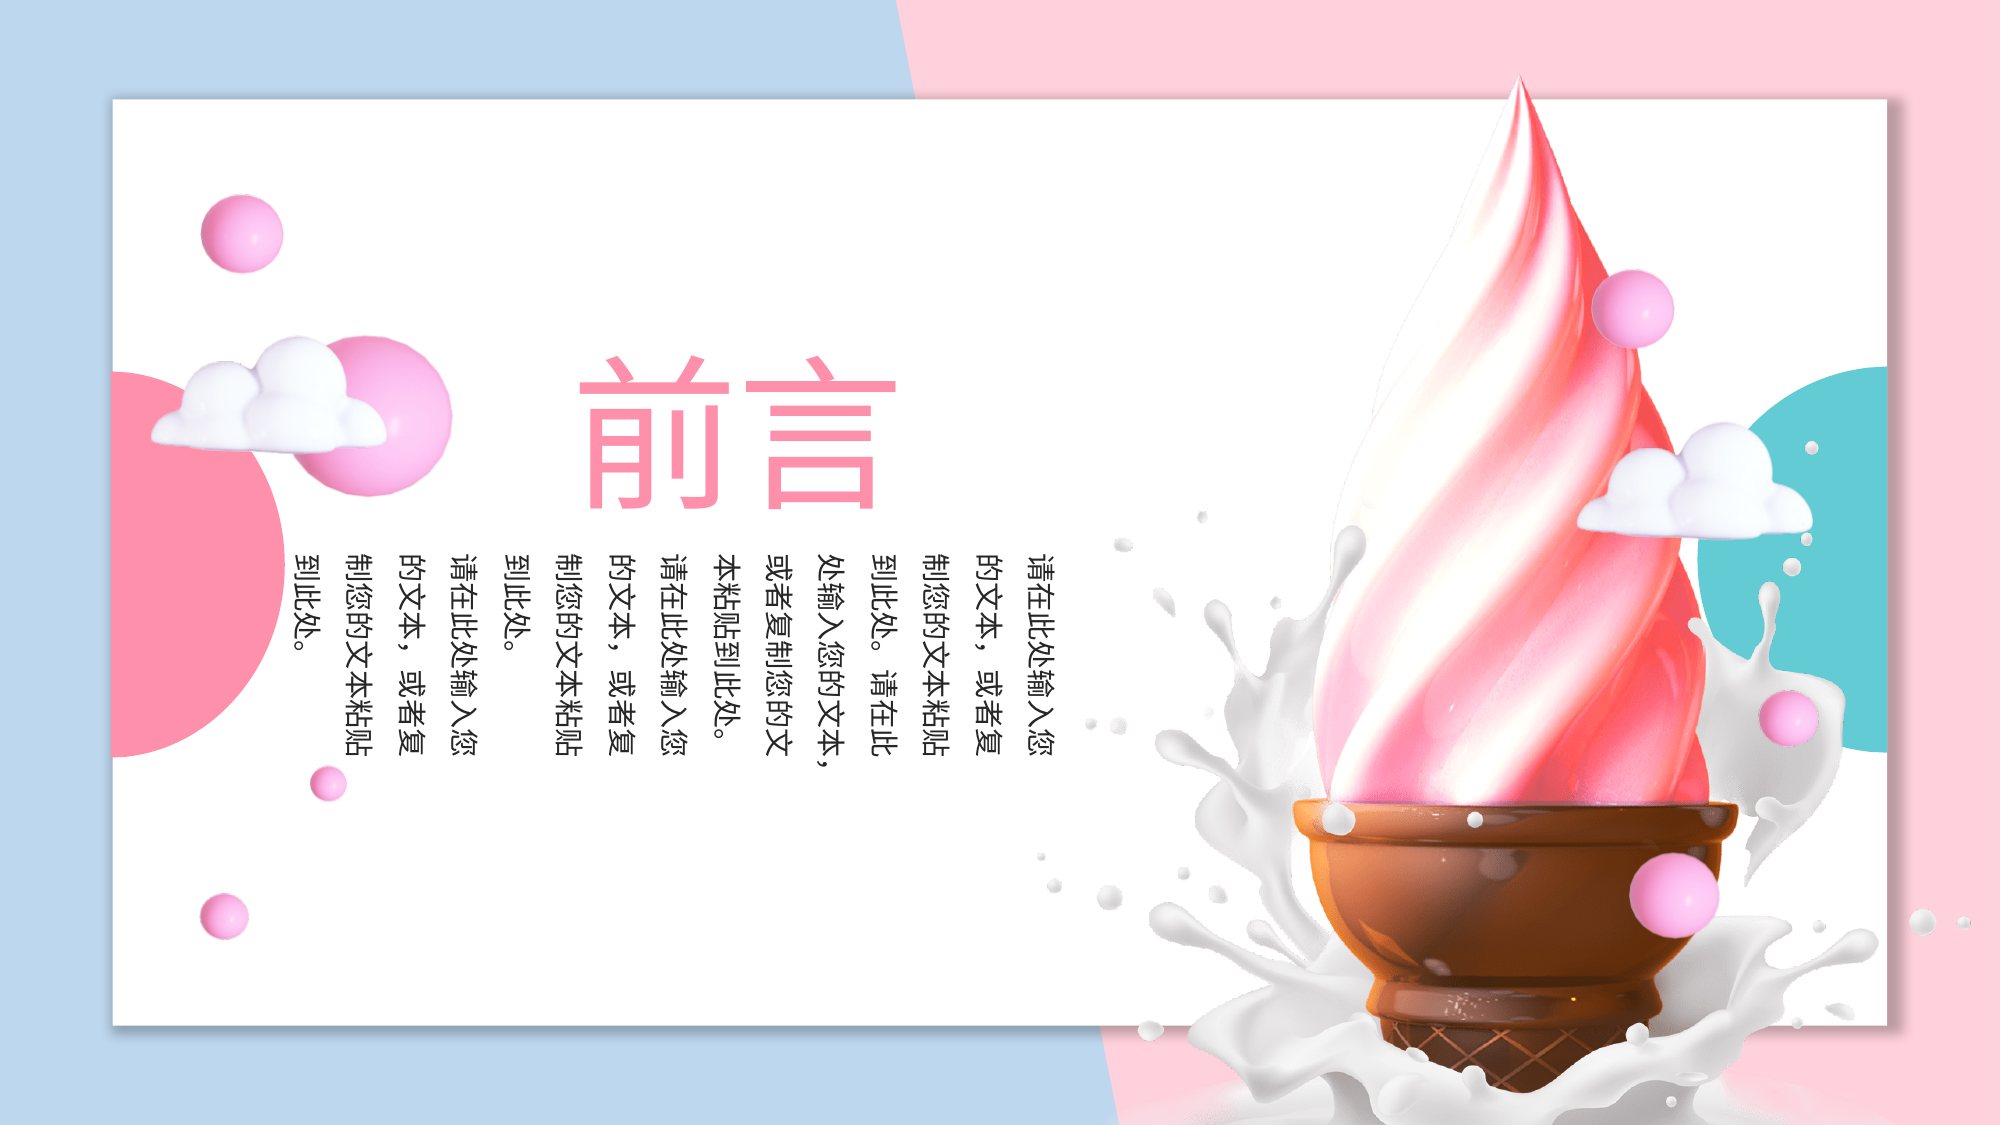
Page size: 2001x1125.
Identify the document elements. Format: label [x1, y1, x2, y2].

text_box [0, 0, 736, 1125]
picture [736, 0, 2000, 1125]
picture [164, 833, 271, 1010]
picture [282, 720, 364, 856]
picture [138, 90, 322, 395]
text_box [89, 121, 532, 747]
